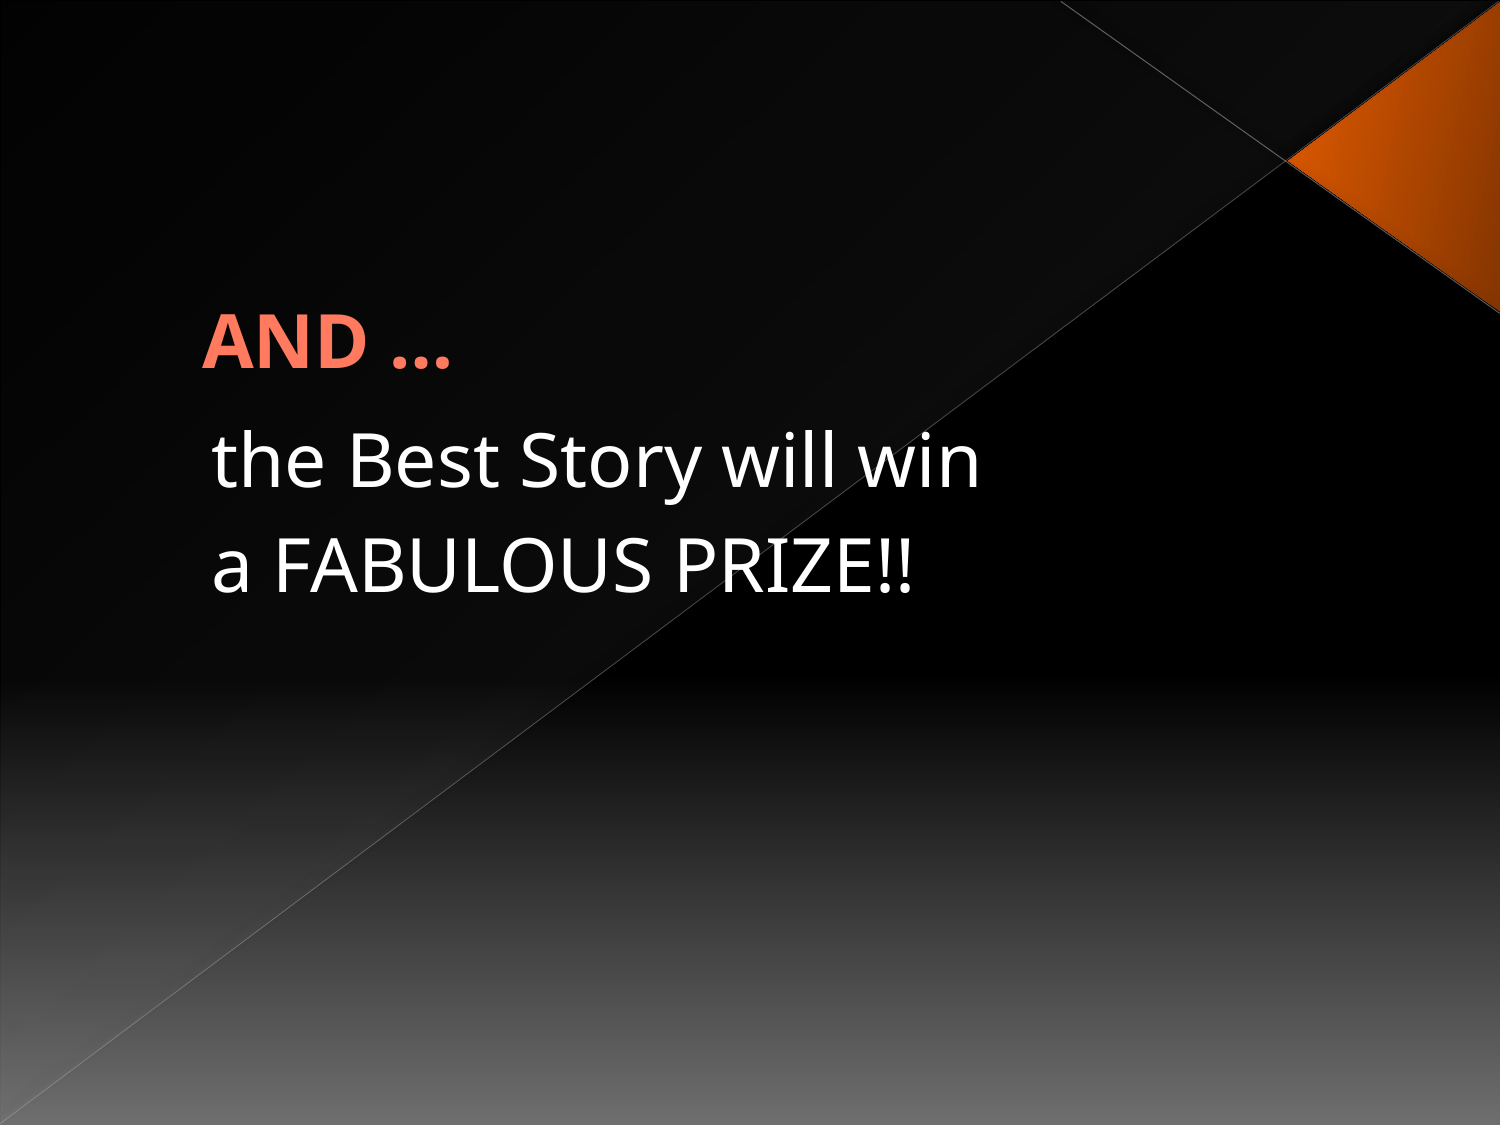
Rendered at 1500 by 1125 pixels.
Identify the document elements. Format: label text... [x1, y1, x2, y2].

list the Best Story will win a FABULOUS PRIZE!! [187, 405, 1050, 713]
title AND … [187, 182, 1075, 406]
